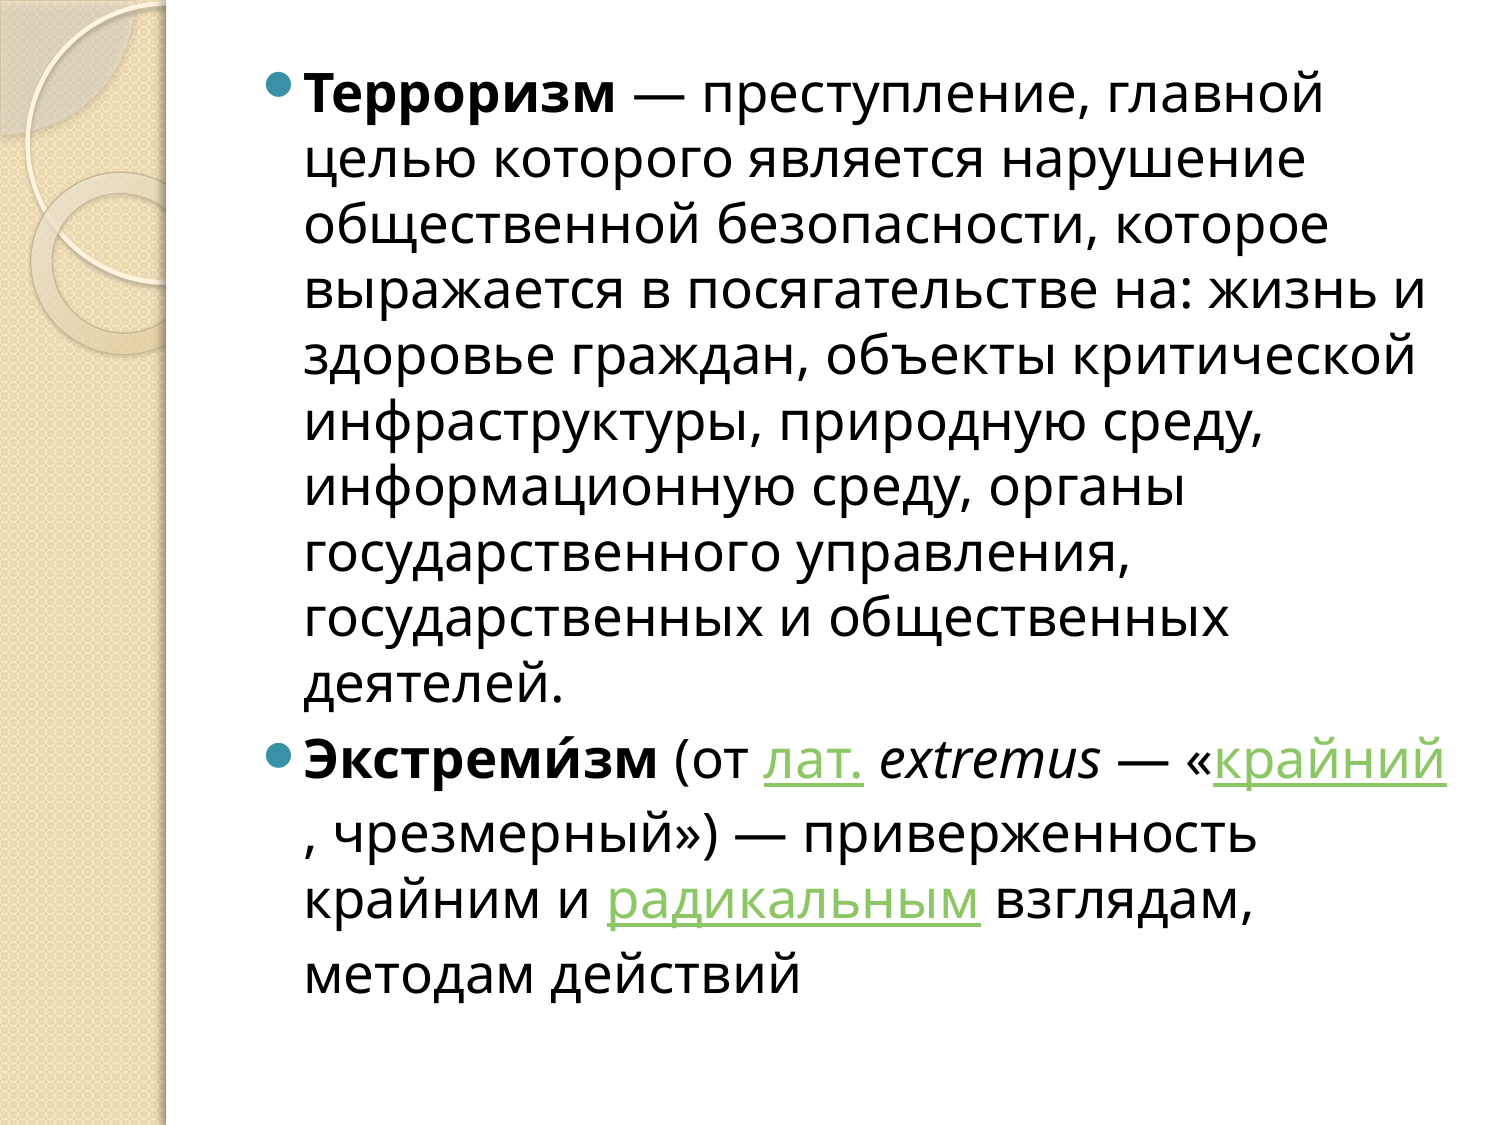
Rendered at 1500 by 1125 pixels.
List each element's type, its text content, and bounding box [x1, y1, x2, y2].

list Терроризм — преступление, главной целью которого является нарушение общественной безопасности, которое выражается в посягательстве на: жизнь и здоровье граждан, объекты критической инфраструктуры, природную среду, информационную среду, органы государственного управления, государственных и общественных деятелей. Экстреми́зм (от лат. extremus — «крайний, чрезмерный») — приверженность крайним и радикальным взглядам, методам действий [235, 50, 1466, 1025]
